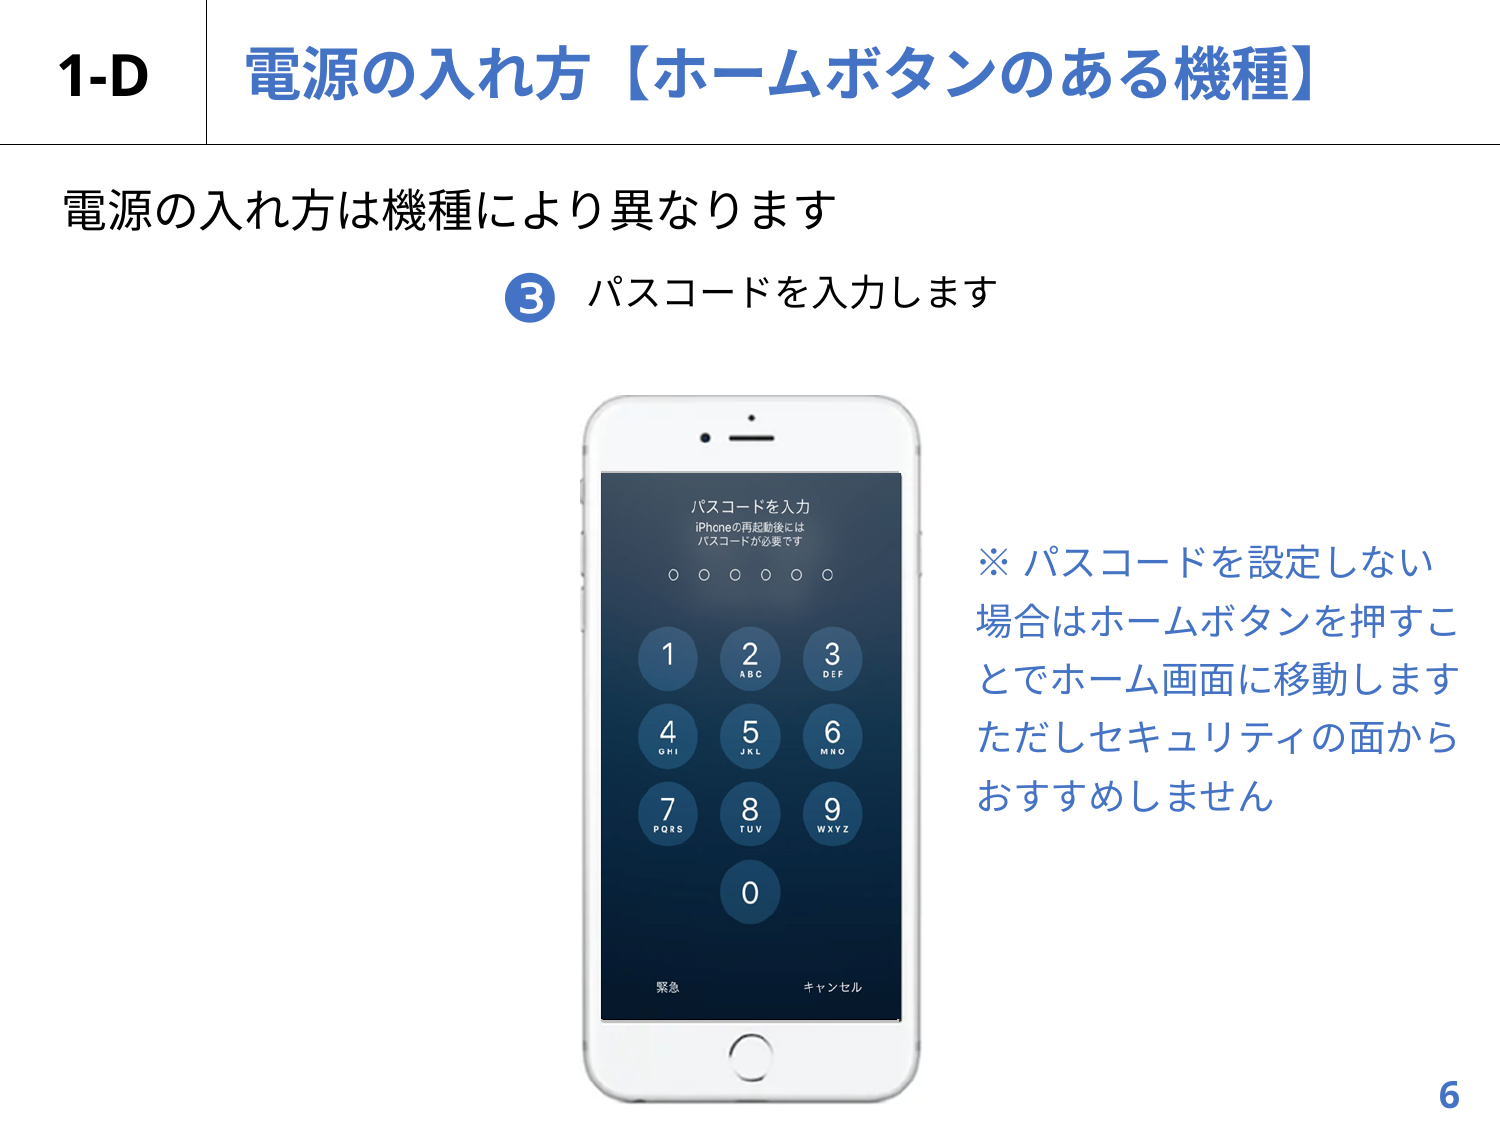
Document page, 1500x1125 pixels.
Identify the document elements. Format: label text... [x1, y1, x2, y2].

text_box 電源の入れ方は機種により異なります [46, 180, 1422, 274]
text_box ❸ [486, 274, 563, 343]
text_box パスコードを入力します [571, 274, 1221, 322]
picture [580, 395, 924, 1105]
text_box 1-D [0, 0, 207, 147]
text_box 6 [1399, 1063, 1500, 1123]
text_box ※パスコードを設定しない 場合はホームボタンを押すことでホーム画面に移動します ただしセキュリティの面から おすすめしません [960, 517, 1500, 826]
title 電源の入れ方【ホームボタンのある機種】 [228, 36, 1472, 116]
